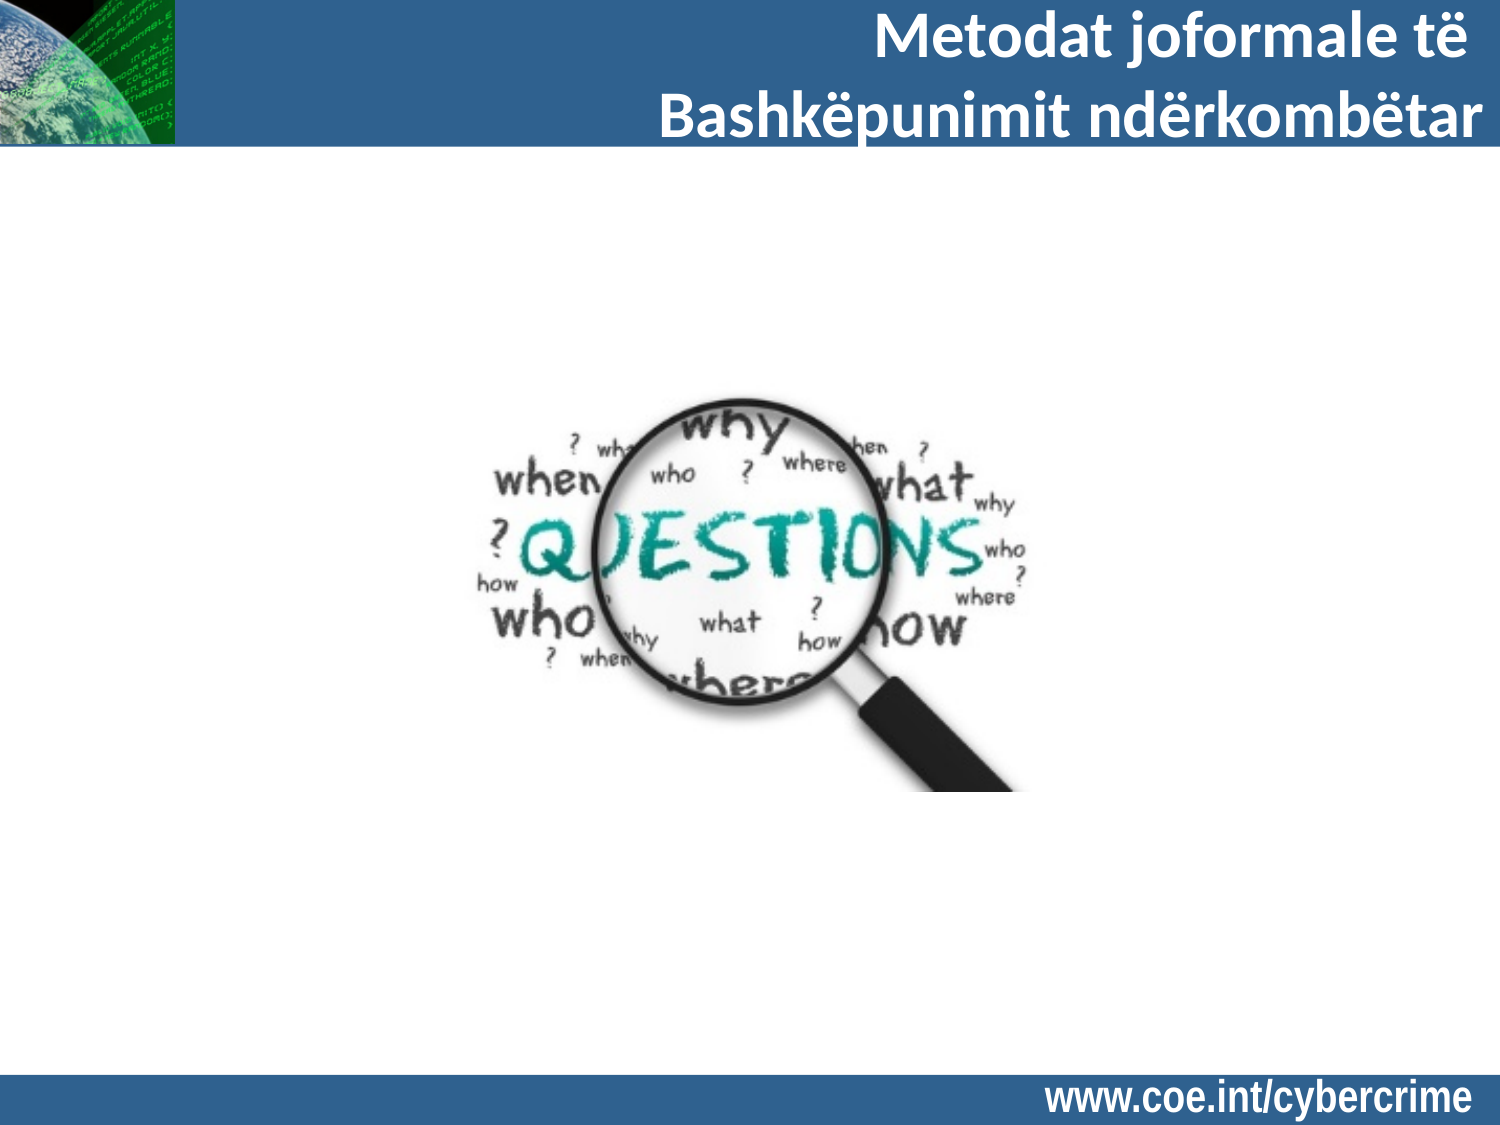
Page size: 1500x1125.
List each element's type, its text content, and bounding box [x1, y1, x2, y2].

text_box Metodat joformale të Bashkëpunimit ndërkombëtar [177, 0, 1500, 149]
text_box www.coe.int/cybercrime [1030, 1059, 1500, 1125]
picture [0, 0, 175, 144]
picture [443, 332, 1057, 793]
text_box [0, 1073, 1030, 1125]
